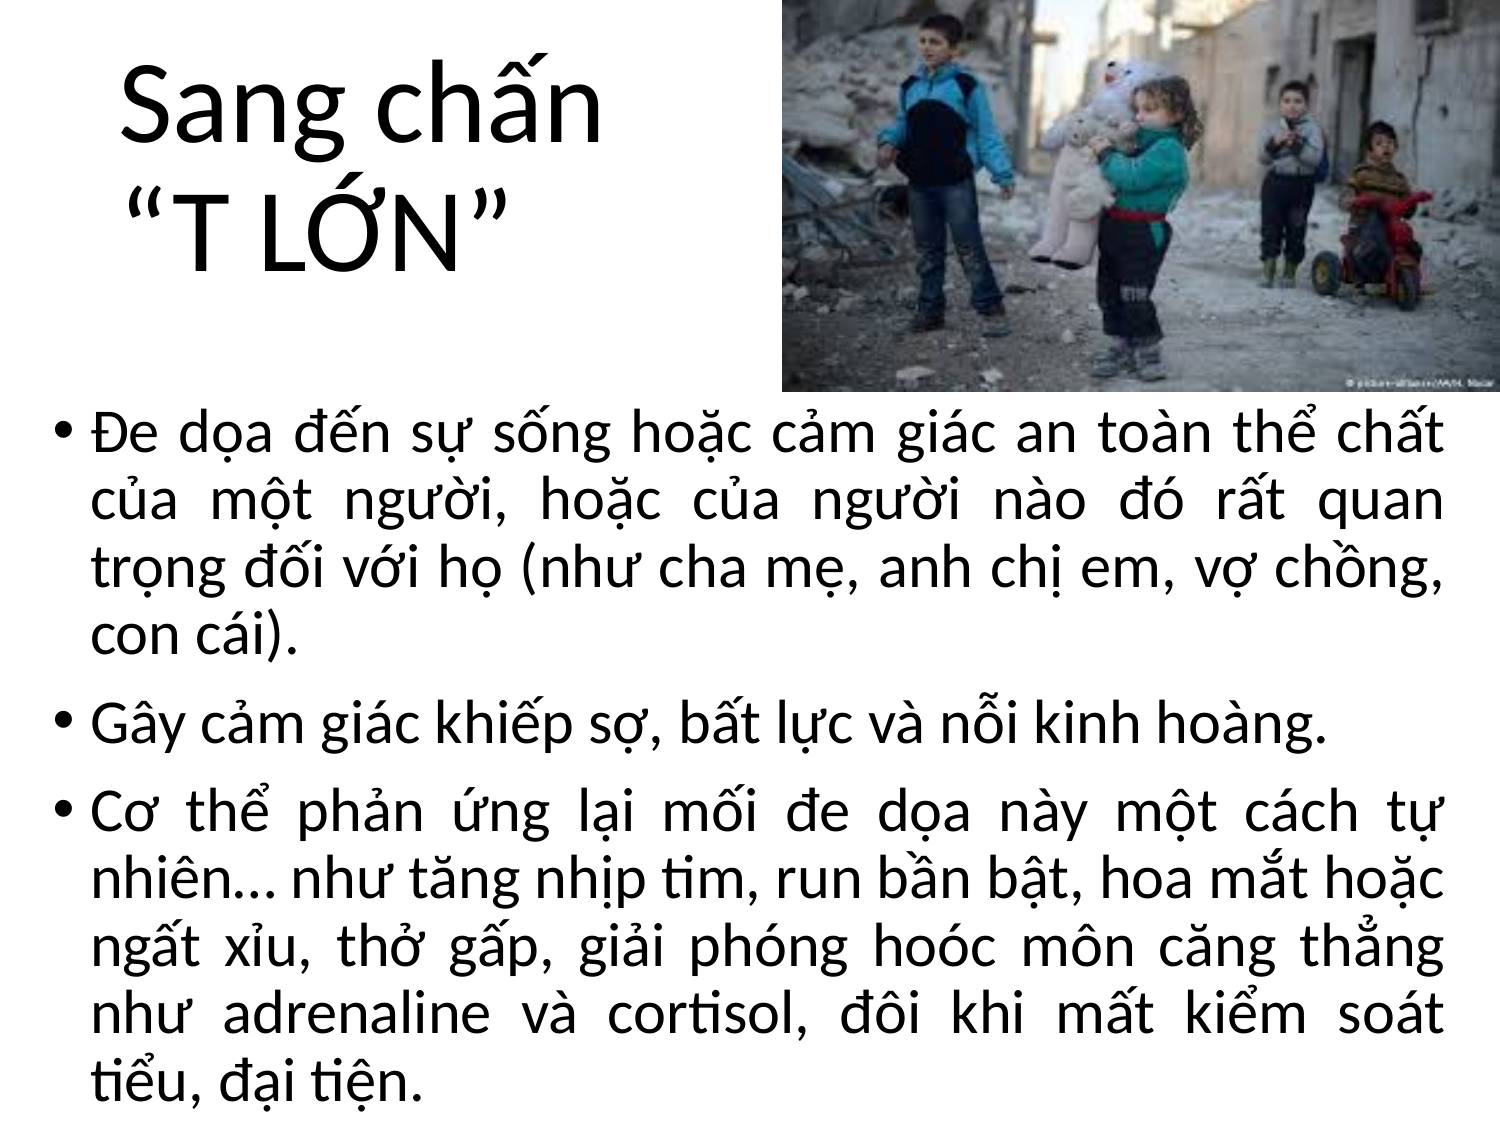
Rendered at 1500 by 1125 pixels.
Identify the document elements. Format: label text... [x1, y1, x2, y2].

picture [782, 0, 1500, 392]
title Sang chấn “T LỚN” [103, 59, 725, 278]
list Đe dọa đến sự sống hoặc cảm giác an toàn thể chất của một người, hoặc của người nào đó rất quan trọng đối với họ (như cha mẹ, anh chị em, vợ chồng, con cái). Gây cảm giác khiếp sợ, bất lực và nỗi kinh hoàng. Cơ thể phản ứng lại mối đe dọa này một cách tự nhiên… như tăng nhịp tim, run bần bật, hoa mắt hoặc ngất xỉu, thở gấp, giải phóng hoóc môn căng thẳng như adrenaline và cortisol, đôi khi mất kiểm soát tiểu, đại tiện. [37, 391, 1463, 1100]
